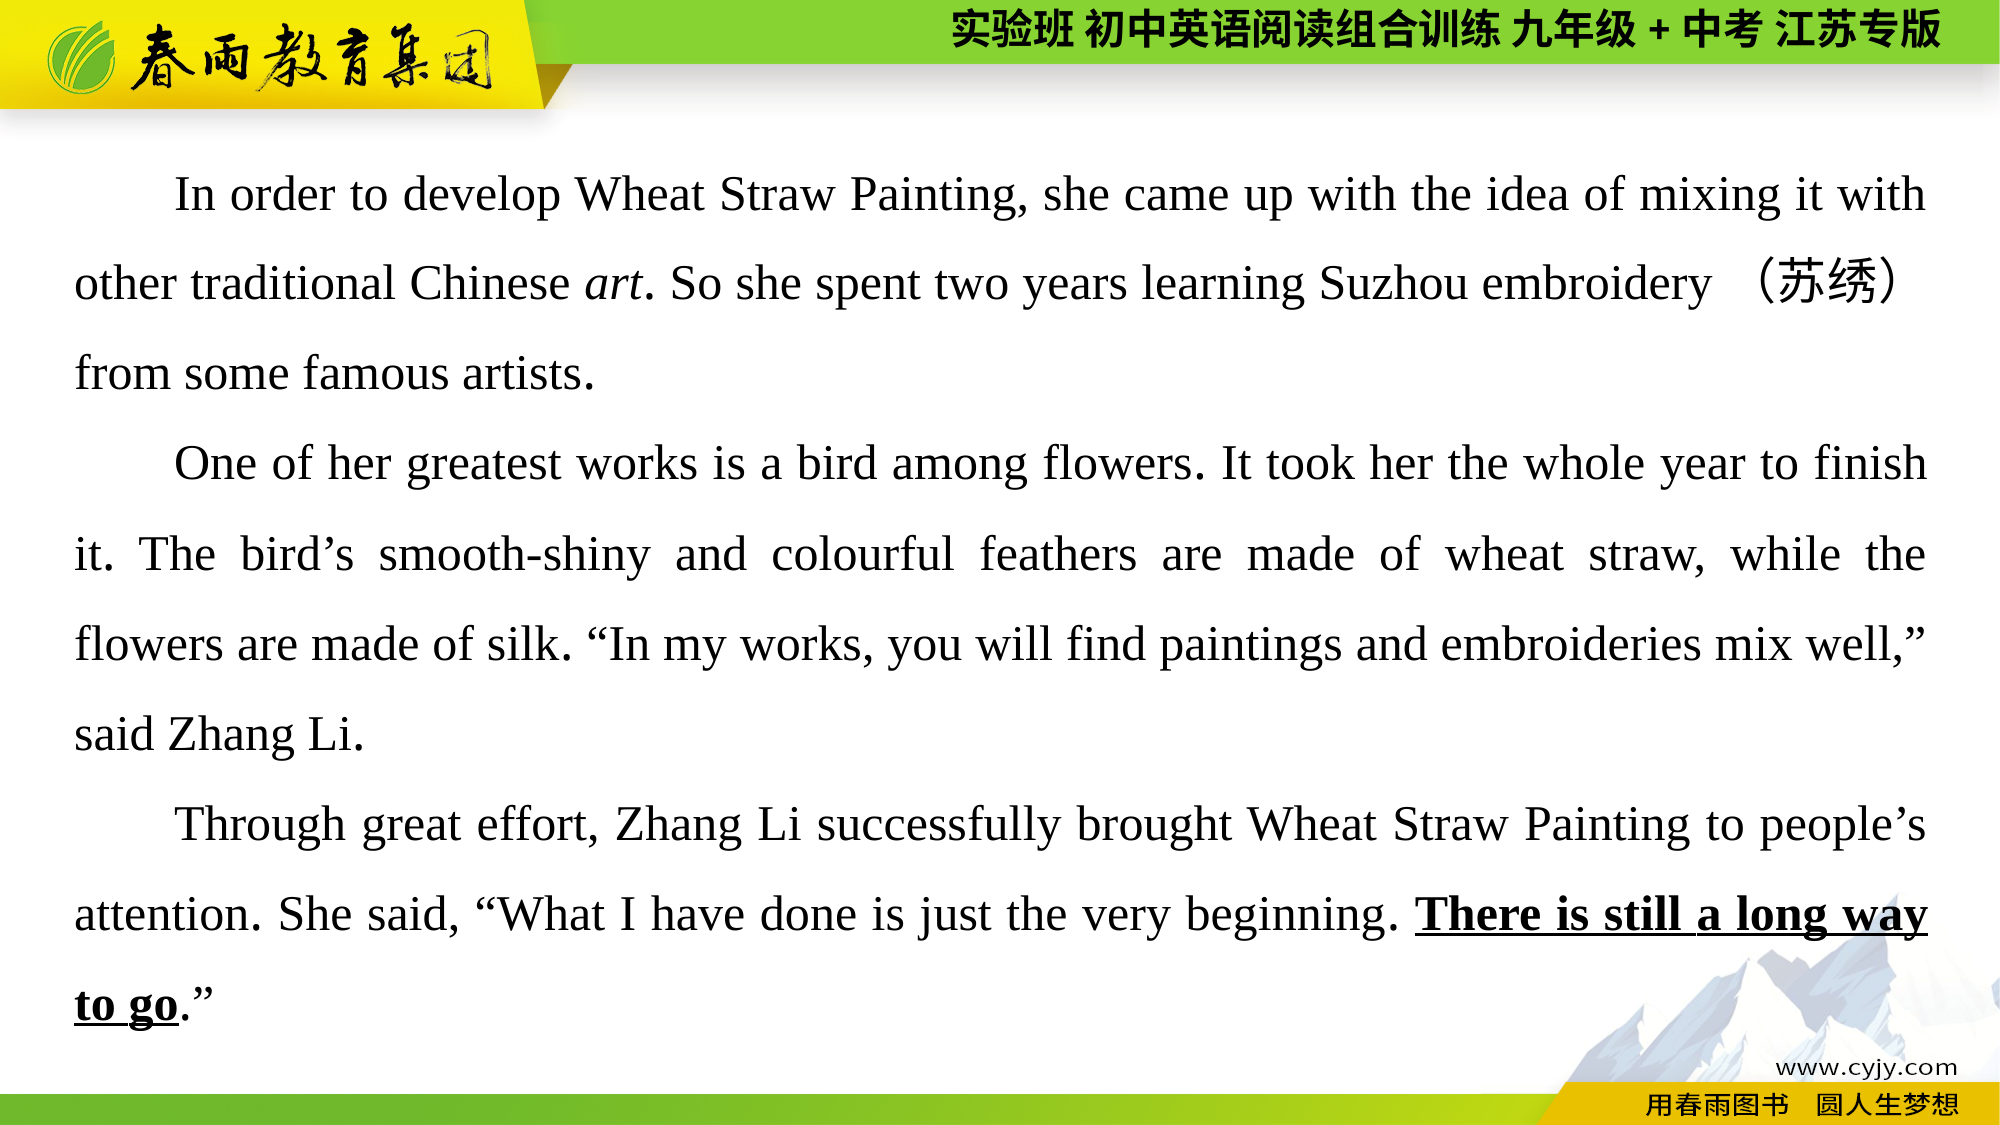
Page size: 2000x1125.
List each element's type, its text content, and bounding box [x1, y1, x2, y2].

picture [0, 0, 2000, 1125]
list In order to develop Wheat Straw Painting, she came up with the idea of mixing it with other traditional Chinese art. So she spent two years learning Suzhou embroidery（苏绣） from some famous artists. One of her greatest works is a bird among flowers. It took her the whole year to finish it. The bird’s smooth-shiny and colourful feathers are made of wheat straw, while the flowers are made of silk. “In my works, you will find paintings and embroideries mix well,” said Zhang Li. Through great effort, Zhang Li successfully brought Wheat Straw Painting to people’s attention. She said, “What I have done is just the very beginning. There is still a long way to go.” [59, 122, 1944, 1035]
